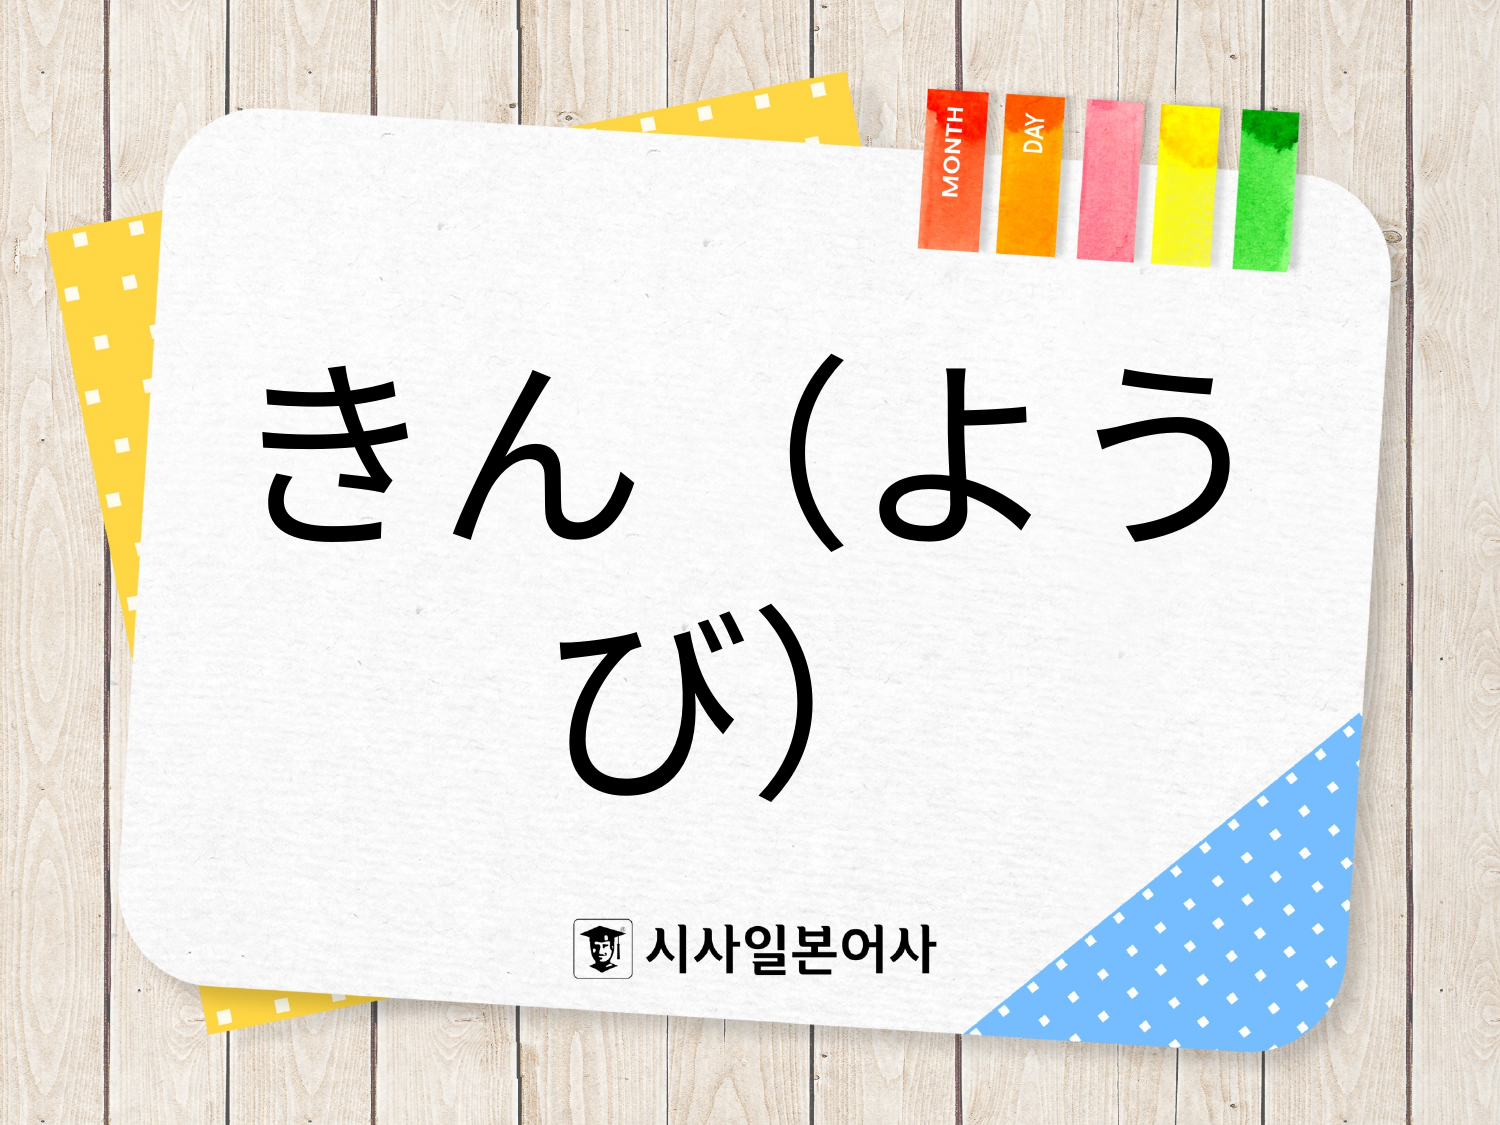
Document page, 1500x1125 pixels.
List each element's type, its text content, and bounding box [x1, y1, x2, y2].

title きん（ようび） [75, 338, 1425, 811]
picture [0, 0, 1500, 1125]
